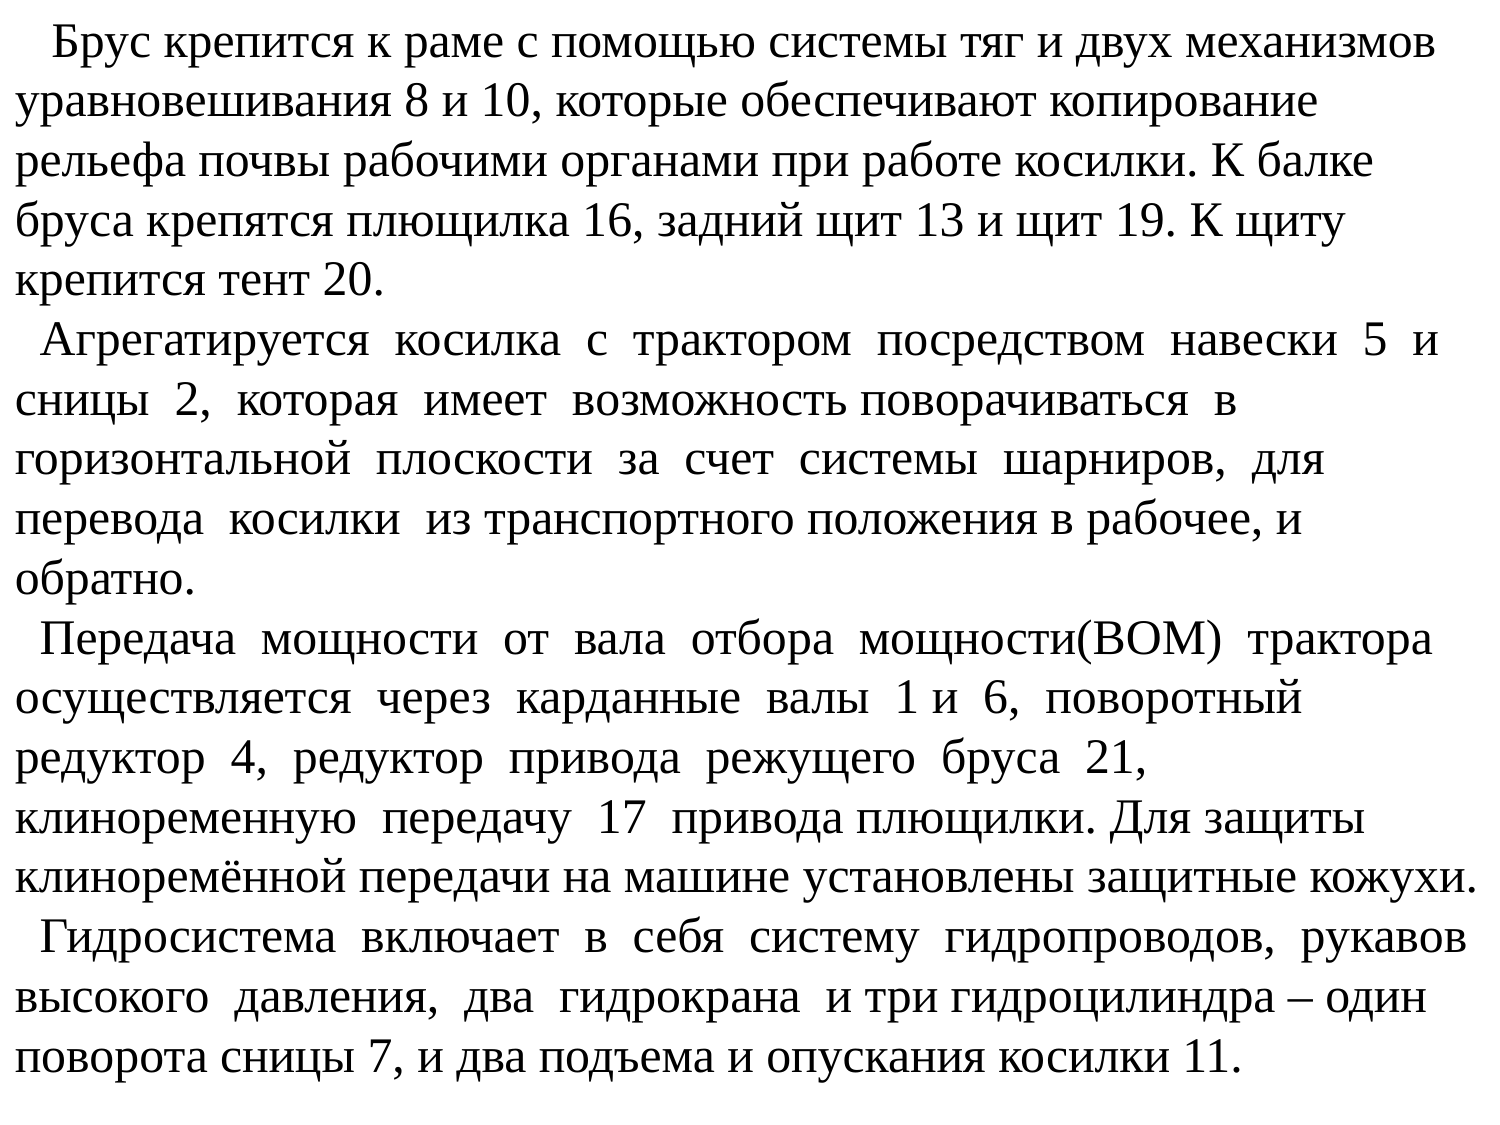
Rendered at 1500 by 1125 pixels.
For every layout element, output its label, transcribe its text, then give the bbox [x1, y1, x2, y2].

text_box Брус крепится к раме с помощью системы тяг и двух механизмов уравновешивания 8 и 10, которые обеспечивают копирование рельефа почвы рабочими органами при работе косилки. К балке бруса крепятся плющилка 16, задний щит 13 и щит 19. К щиту крепится тент 20. Агрегатируется косилка с трактором посредством навески 5 и сницы 2, которая имеет возможность поворачиваться в горизонтальной плоскости за счет системы шарниров, для перевода косилки из транспортного положения в рабочее, и обратно. Передача мощности от вала отбора мощности(ВОМ) трактора осуществляется через карданные валы 1 и 6, поворотный редуктор 4, редуктор привода режущего бруса 21, клиноременную передачу 17 привода плющилки. Для защиты клиноремённой передачи на машине установлены защитные кожухи. Гидросистема включает в себя систему гидропроводов, рукавов высокого давления, два гидрокрана и три гидроцилиндра – один поворота сницы 7, и два подъема и опускания косилки 11. [0, 0, 1500, 1090]
